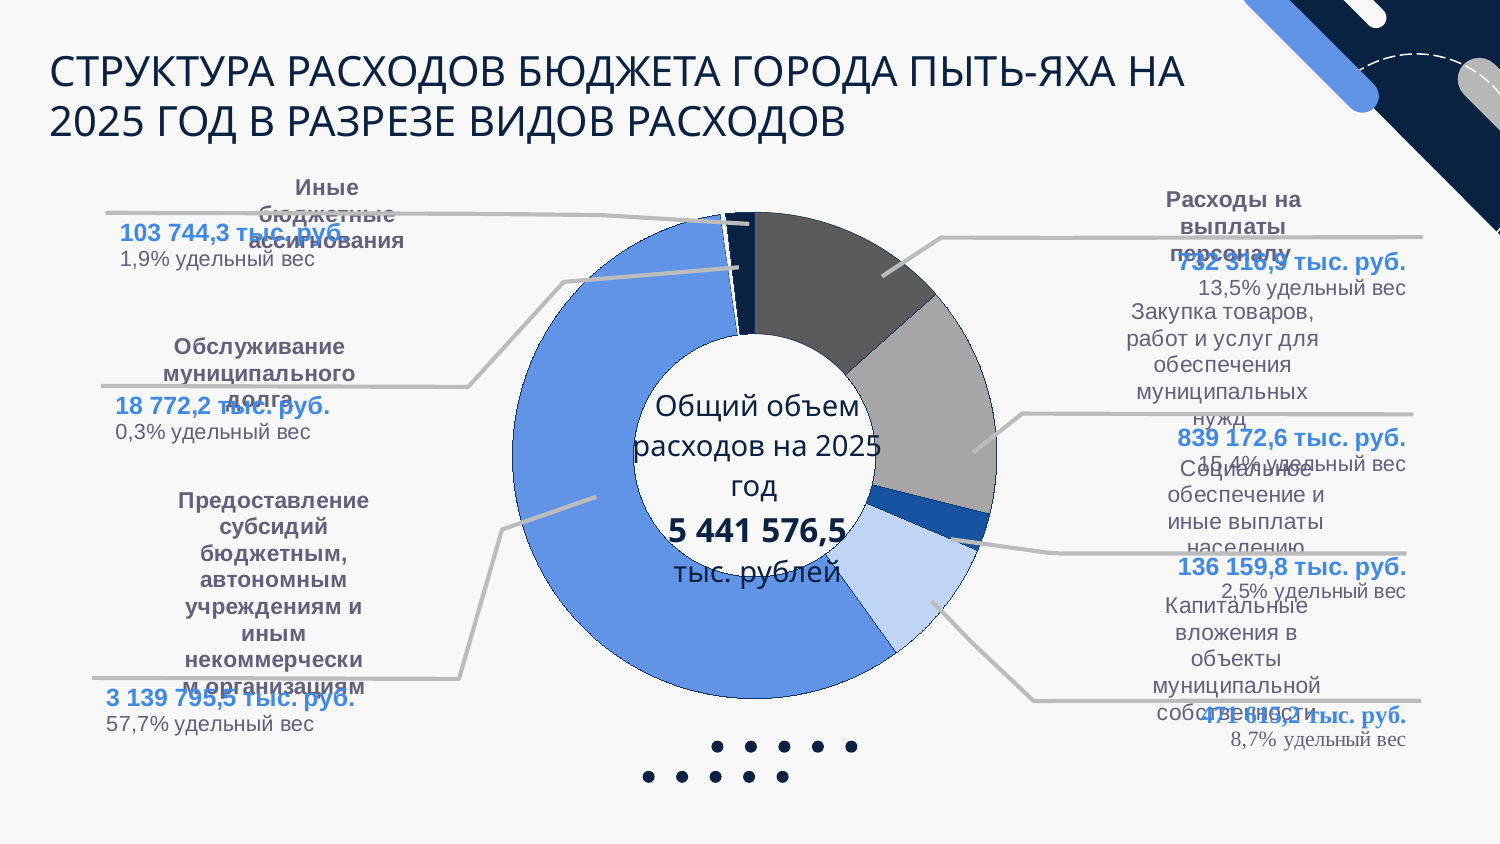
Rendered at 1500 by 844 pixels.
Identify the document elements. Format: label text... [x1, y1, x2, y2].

title СТРУКТУРА РАСХОДОВ БЮДЖЕТА ГОРОДА ПЫТЬ-ЯХА НА 2025 ГОД В РАЗРЕЗЕ ВИДОВ РАСХОДОВ [34, 29, 1299, 144]
chart [89, 165, 1426, 786]
